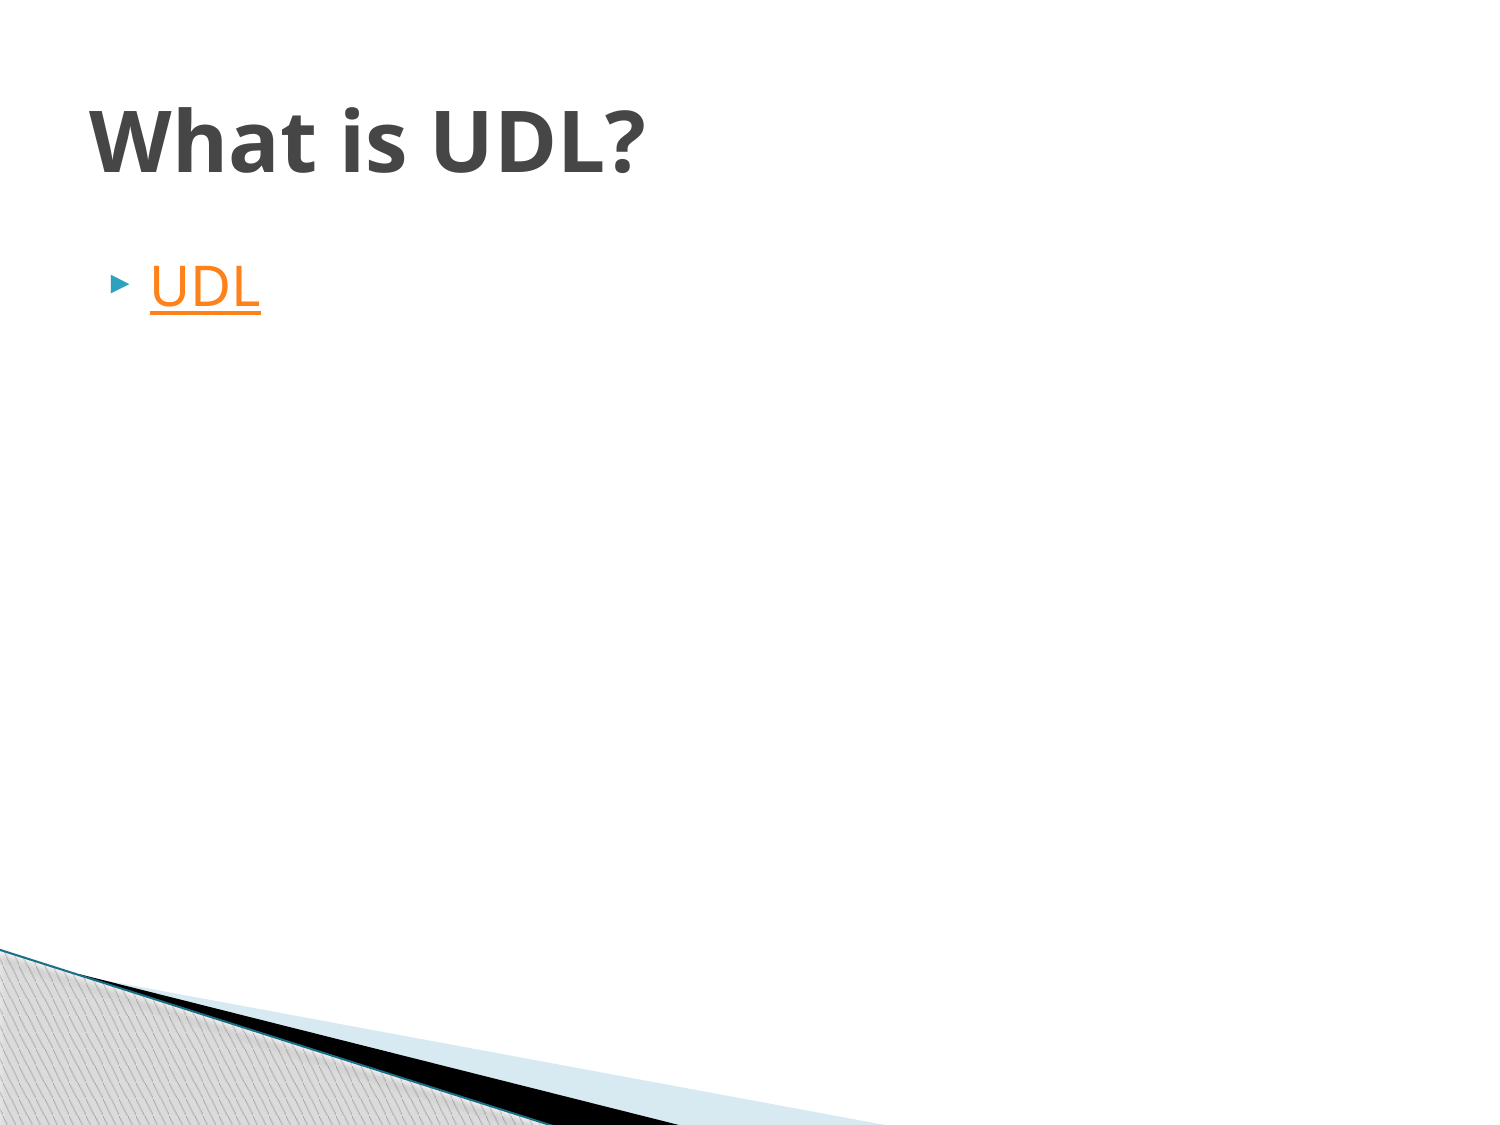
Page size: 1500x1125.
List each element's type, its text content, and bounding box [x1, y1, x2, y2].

title What is UDL? [75, 45, 1425, 233]
list UDL [75, 243, 1425, 986]
